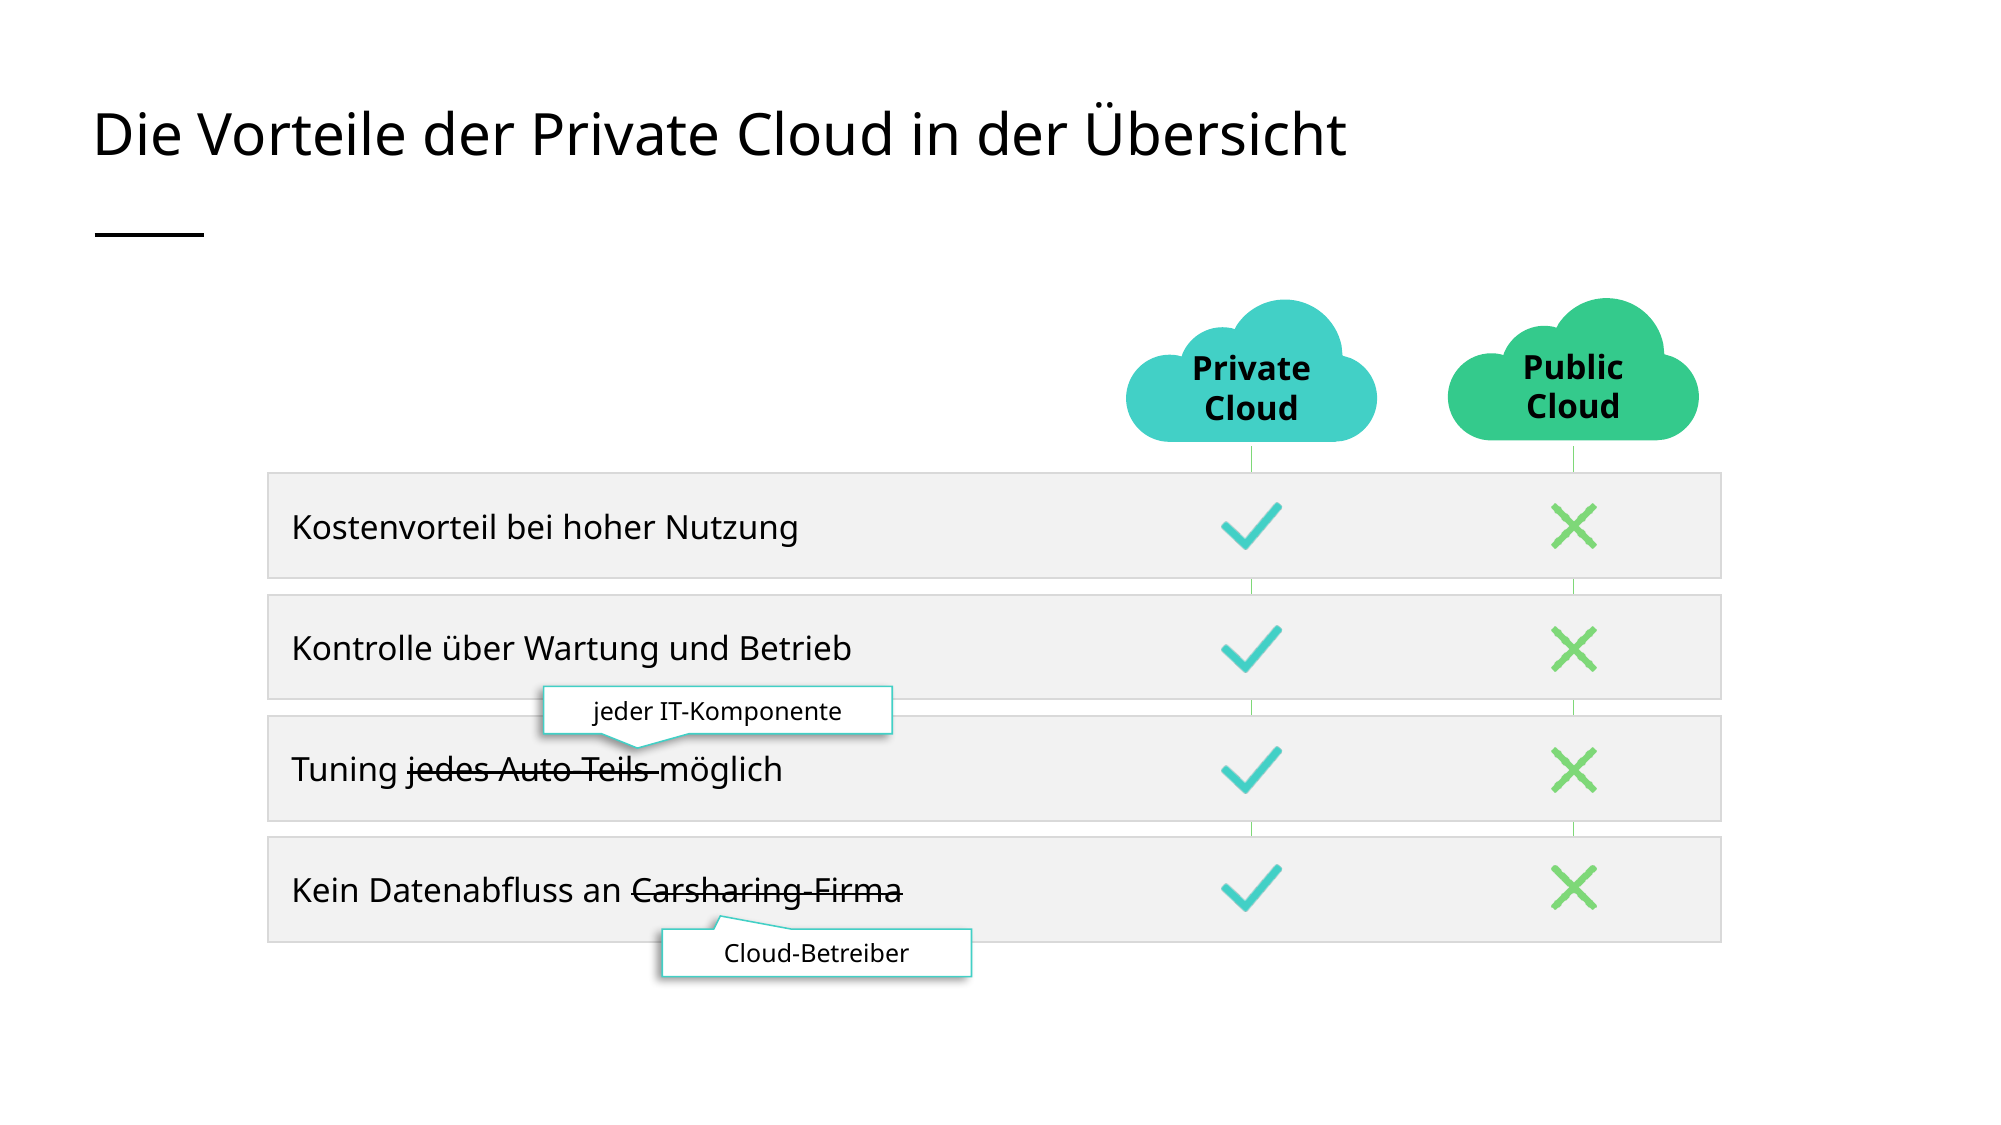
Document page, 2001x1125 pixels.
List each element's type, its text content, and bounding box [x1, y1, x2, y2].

picture [1203, 842, 1300, 939]
picture [1203, 603, 1300, 700]
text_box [267, 473, 1722, 942]
title Die Vorteile der Private Cloud in der Übersicht [77, 67, 1803, 197]
text_box Cloud-Betreiber [661, 942, 973, 978]
text_box Private Cloud [1125, 298, 1379, 443]
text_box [1531, 483, 1616, 930]
picture [1203, 724, 1300, 821]
text_box Public Cloud [1446, 297, 1700, 442]
picture [1203, 480, 1300, 577]
